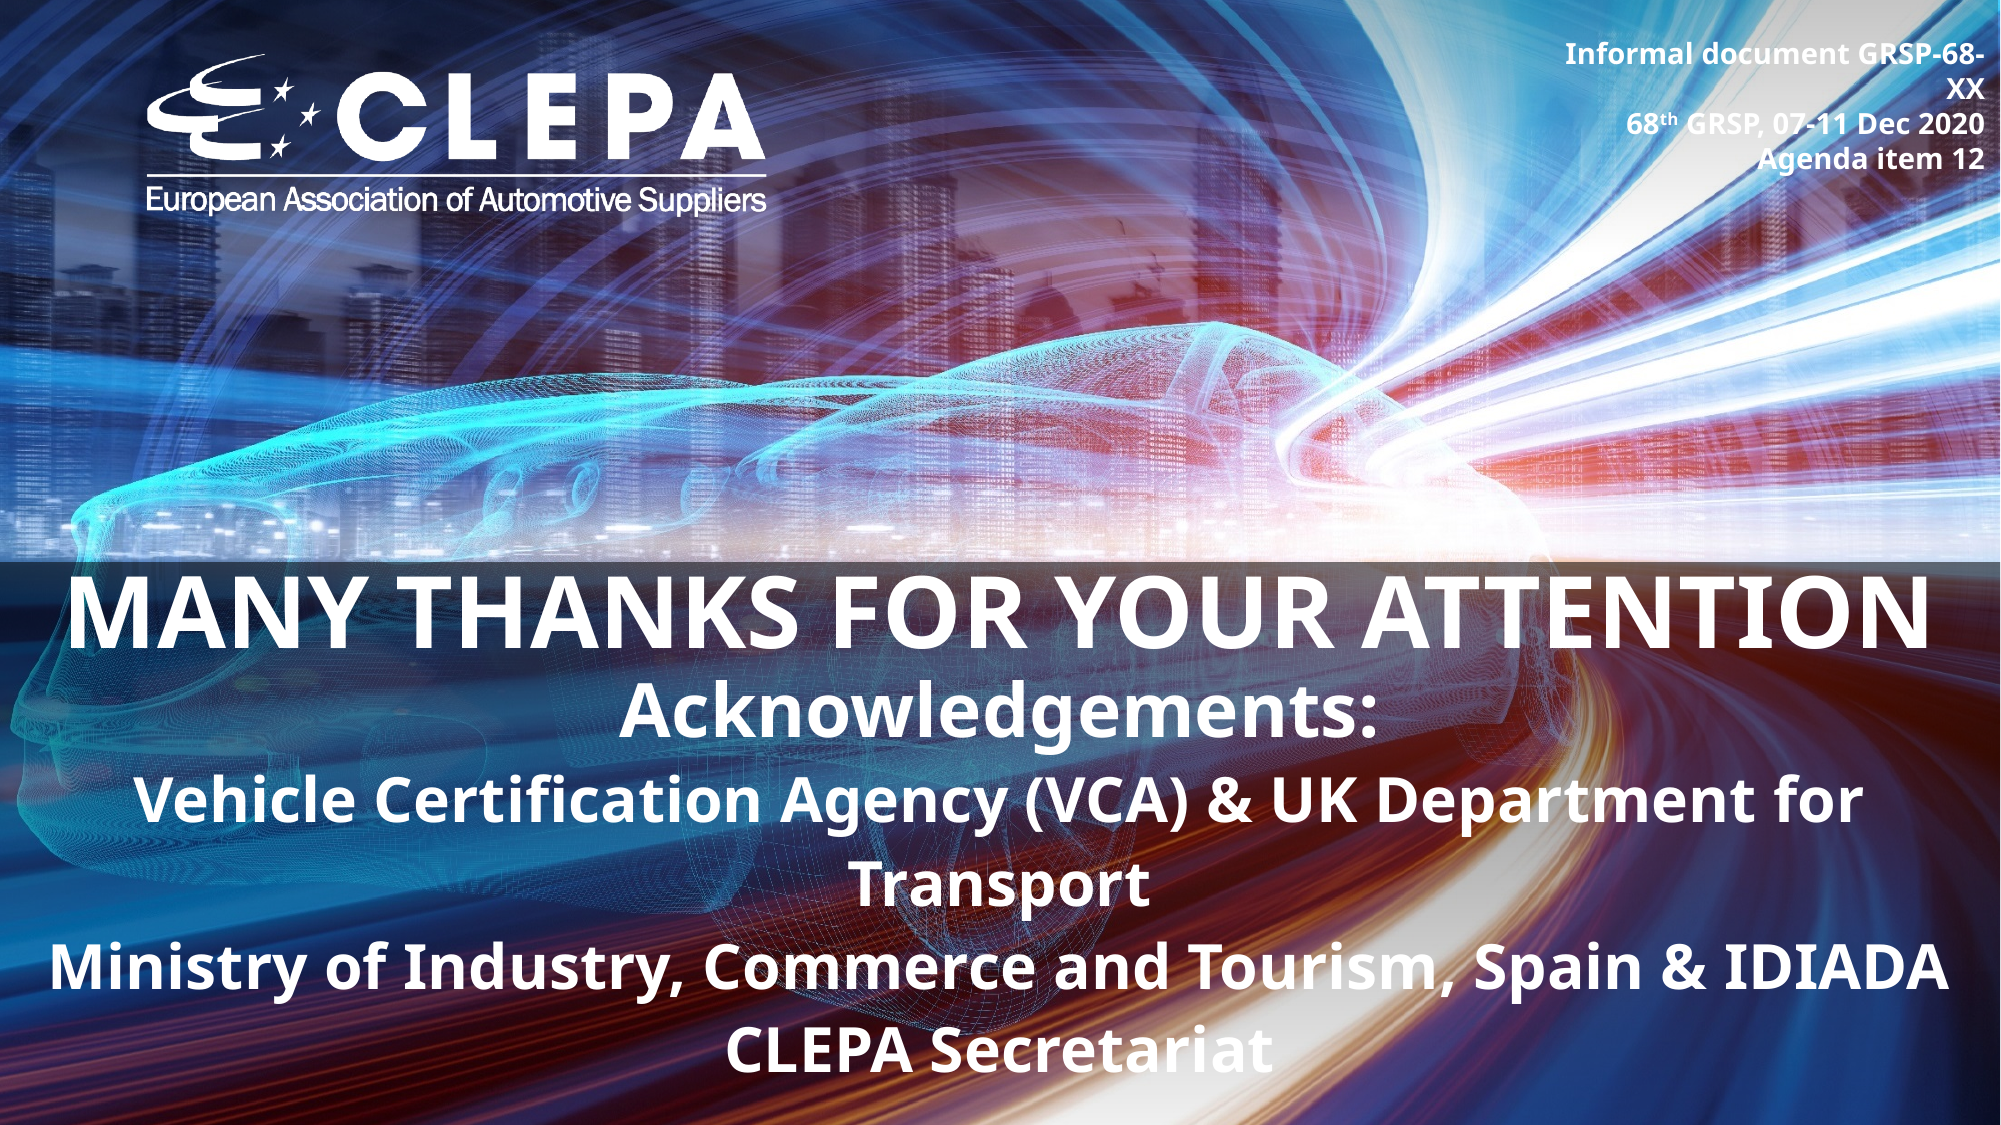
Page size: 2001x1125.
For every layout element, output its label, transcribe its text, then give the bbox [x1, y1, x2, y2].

text_box Informal document GRSP-68-XX 68th GRSP, 07-11 Dec 2020 Agenda item 12 [1517, 28, 2000, 183]
picture [0, 0, 2001, 1125]
title MANY THANKS FOR YOUR ATTENTION Acknowledgements: Vehicle Certification Agency (VCA) & UK Department for Transport Ministry of Industry, Commerce and Tourism, Spain & IDIADA CLEPA Secretariat [0, 573, 2000, 1097]
